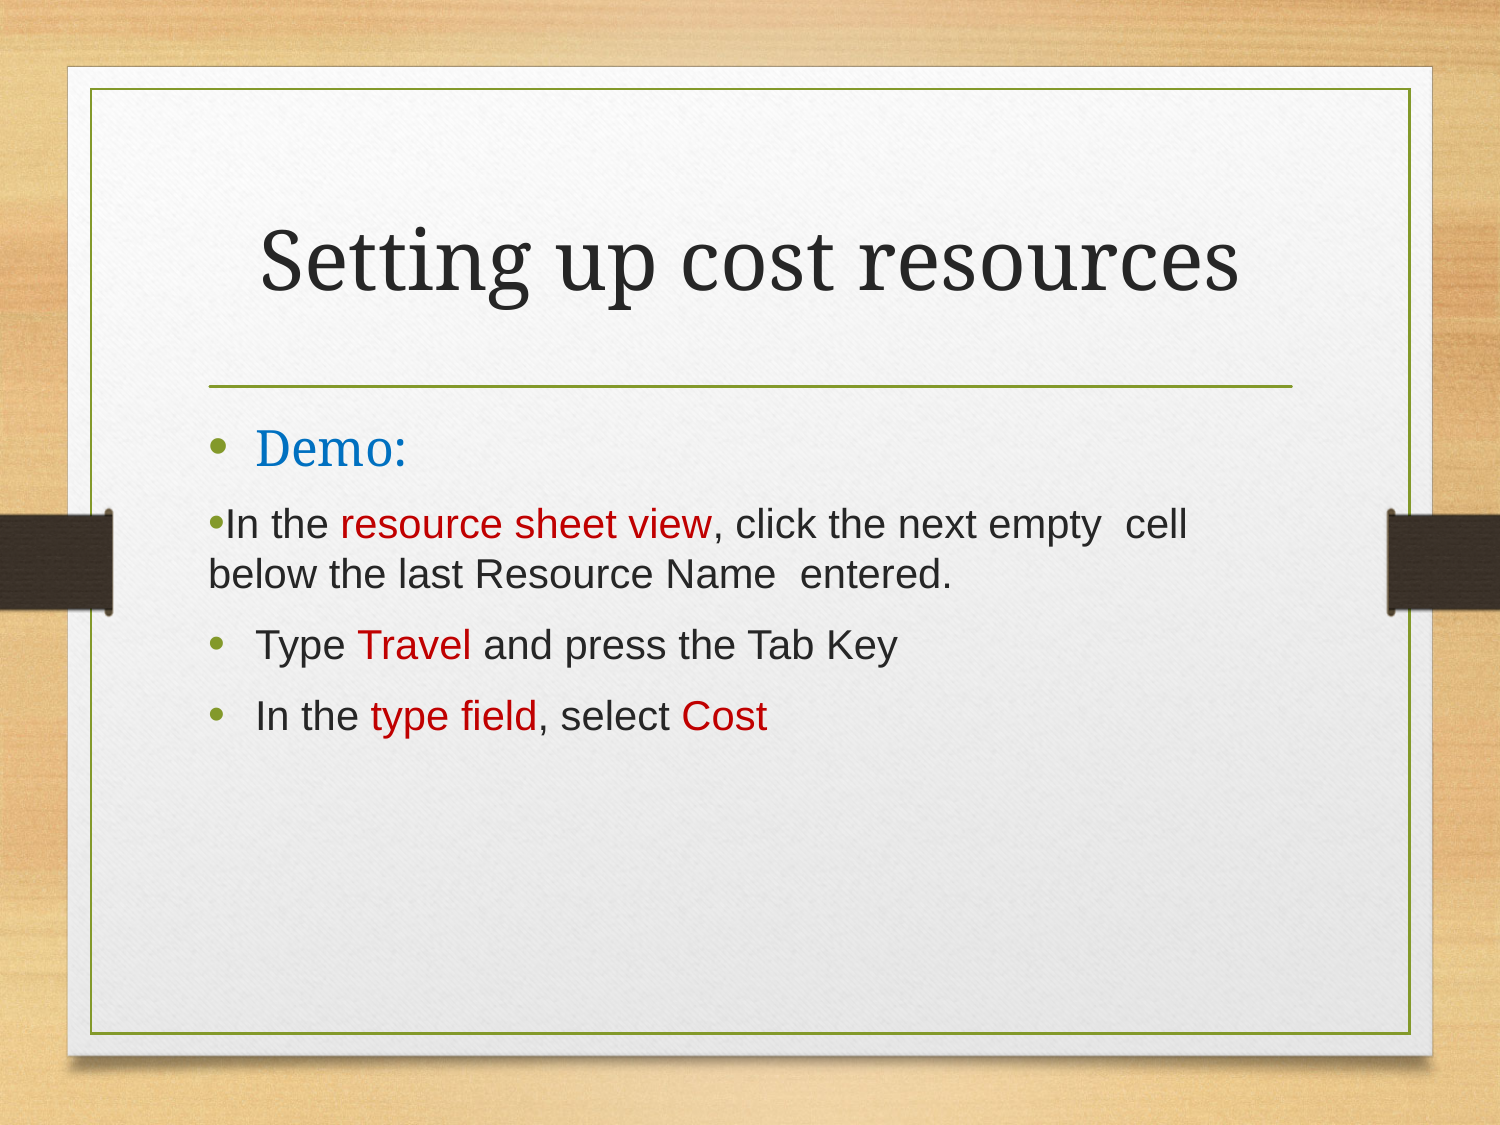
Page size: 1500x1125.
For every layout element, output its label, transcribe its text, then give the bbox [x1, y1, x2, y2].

list Demo: In the resource sheet view, click the next empty cell below the last Resource Name entered. Type Travel and press the Tab Key In the type field, select Cost [193, 408, 1309, 974]
picture [0, 0, 1500, 1125]
title Setting up cost resources [193, 150, 1309, 365]
